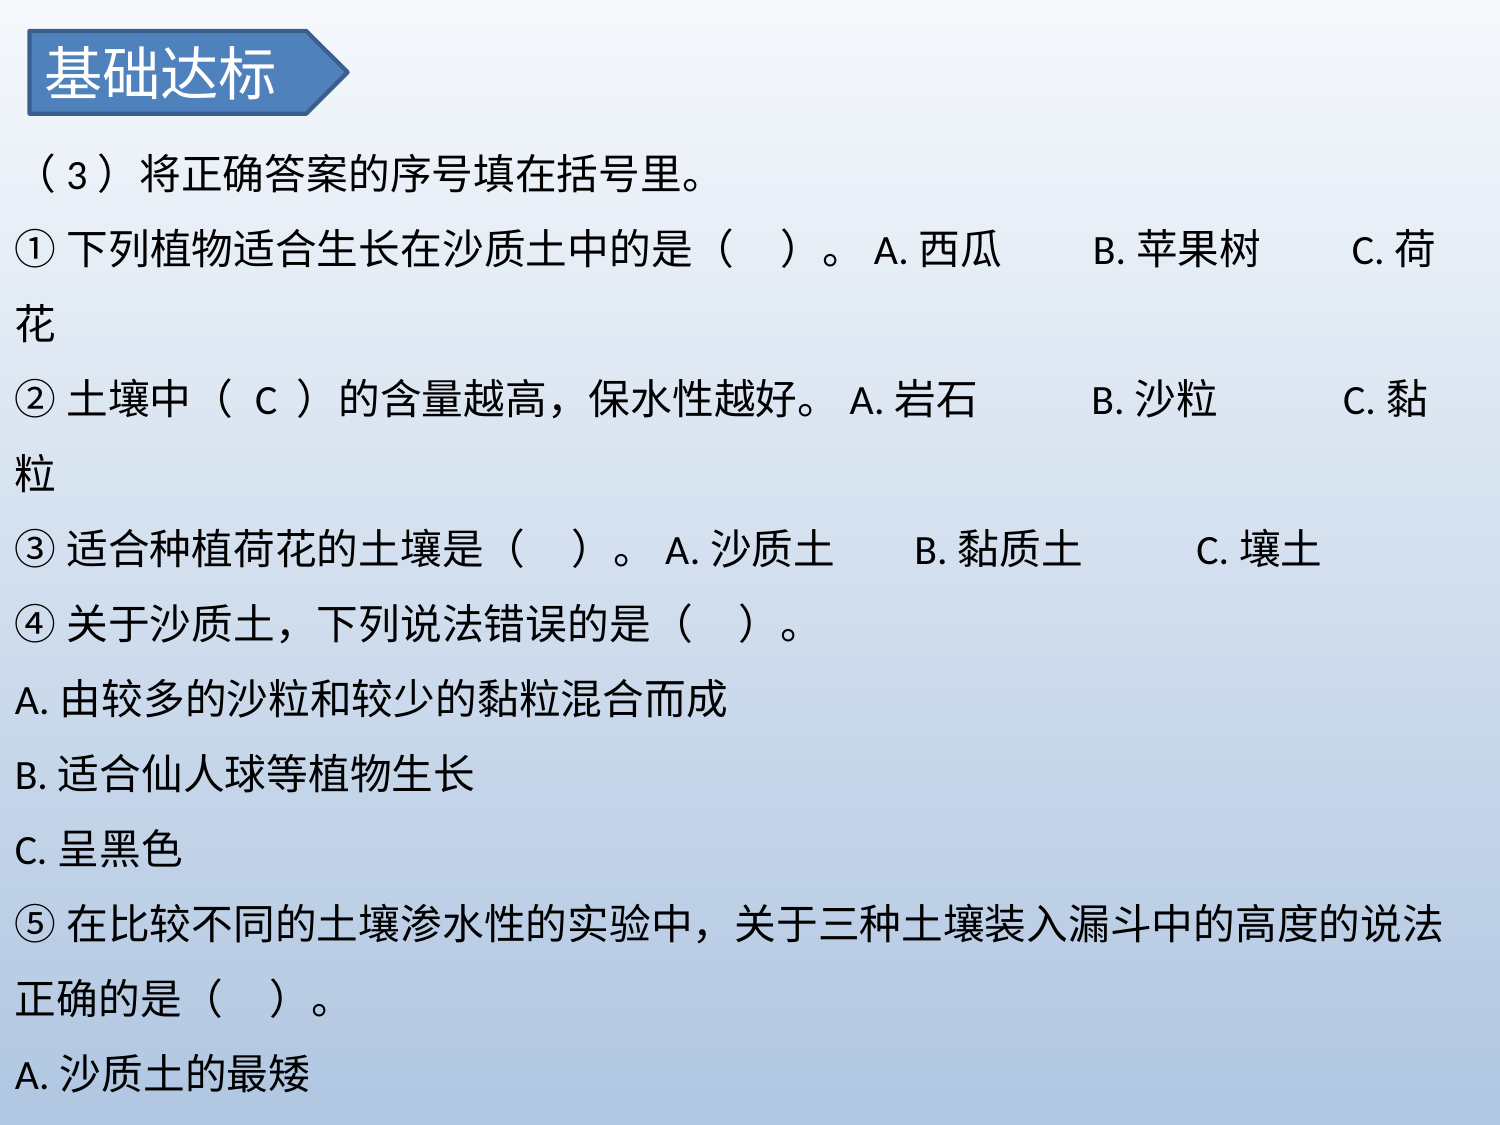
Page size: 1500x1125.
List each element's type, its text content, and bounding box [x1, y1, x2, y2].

text_box （3）将正确答案的序号填在括号里。 ①下列植物适合生长在沙质土中的是（ ）。A.西瓜 B.苹果树 C.荷花 ②土壤中（ C ）的含量越高，保水性越好。A.岩石 B.沙粒 C.黏粒 ③适合种植荷花的土壤是（ ）。A.沙质土 B.黏质土 C.壤土 ④关于沙质土，下列说法错误的是（ ）。 A.由较多的沙粒和较少的黏粒混合而成 B.适合仙人球等植物生长 C.呈黑色 ⑤在比较不同的土壤渗水性的实验中，关于三种土壤装入漏斗中的高度的说法正确的是（ ）。 A.沙质土的最矮 B.黏质土的最矮 C.三种土壤的高度相同 [0, 115, 1473, 1125]
text_box 基础达标 [27, 28, 350, 116]
